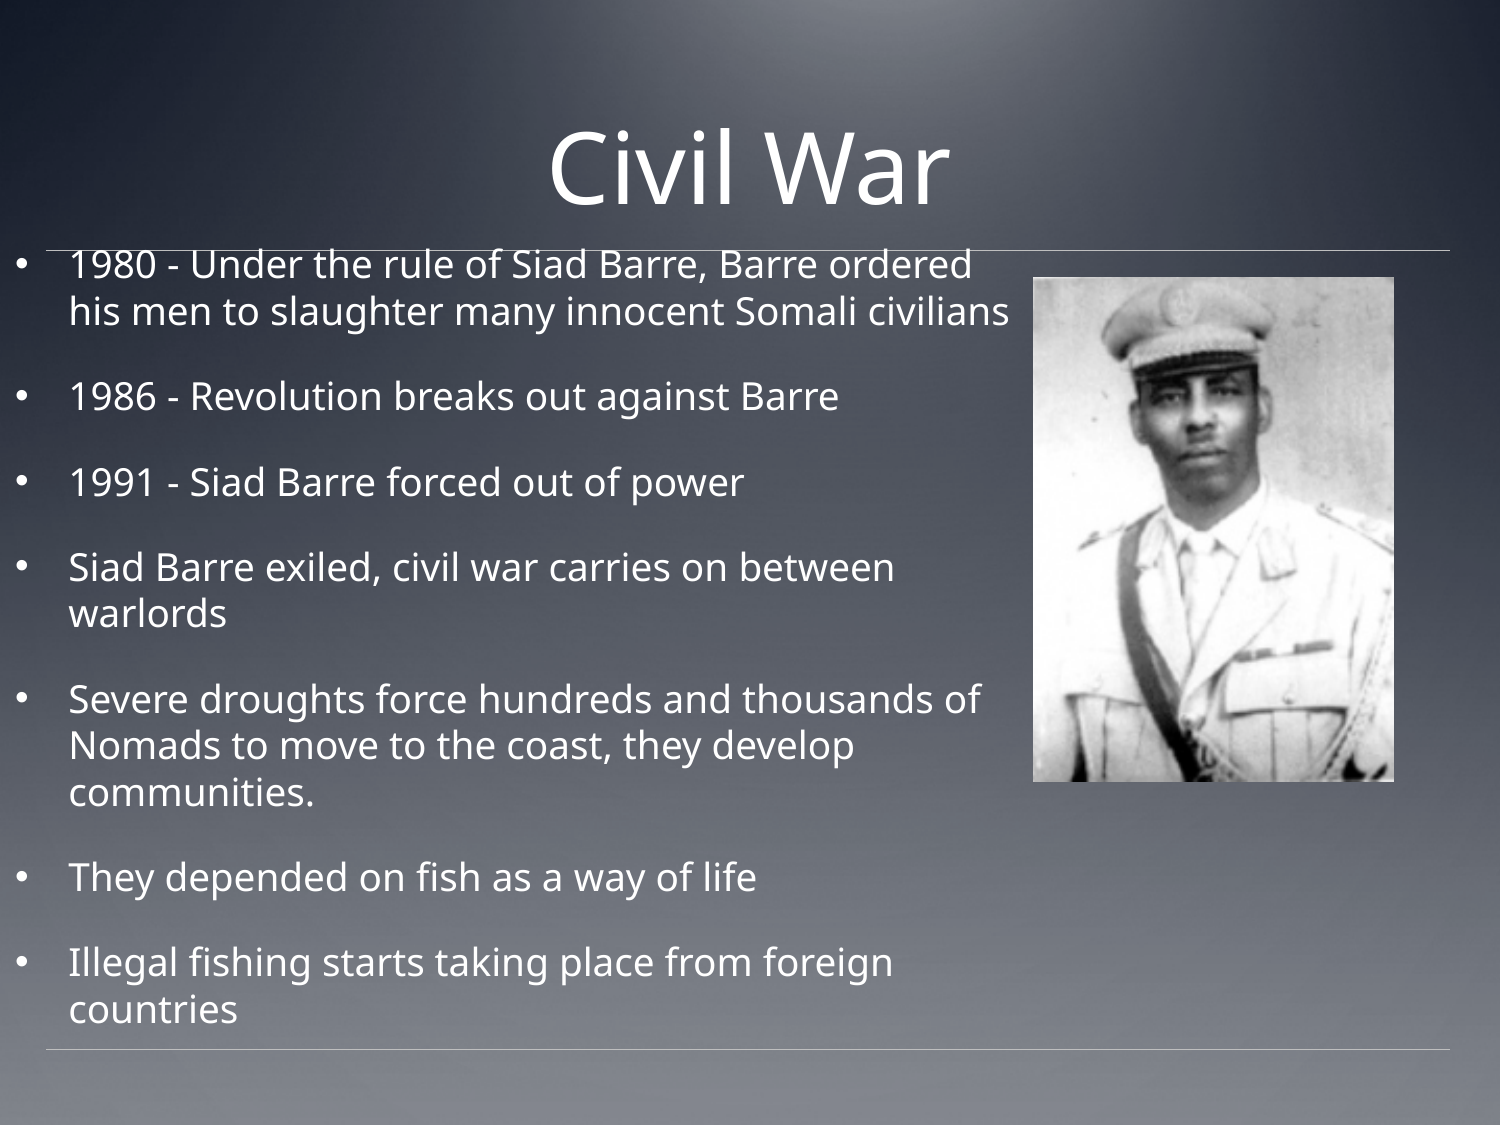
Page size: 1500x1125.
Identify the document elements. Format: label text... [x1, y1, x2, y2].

picture [1031, 275, 1397, 785]
list 1980 - Under the rule of Siad Barre, Barre ordered his men to slaughter many innocent Somali civilians 1986 - Revolution breaks out against Barre 1991 - Siad Barre forced out of power Siad Barre exiled, civil war carries on between warlords Severe droughts force hundreds and thousands of Nomads to move to the coast, they develop communities. They depended on fish as a way of life Illegal fishing starts taking place from foreign countries [0, 232, 1034, 1080]
title Civil War [105, 17, 1394, 233]
